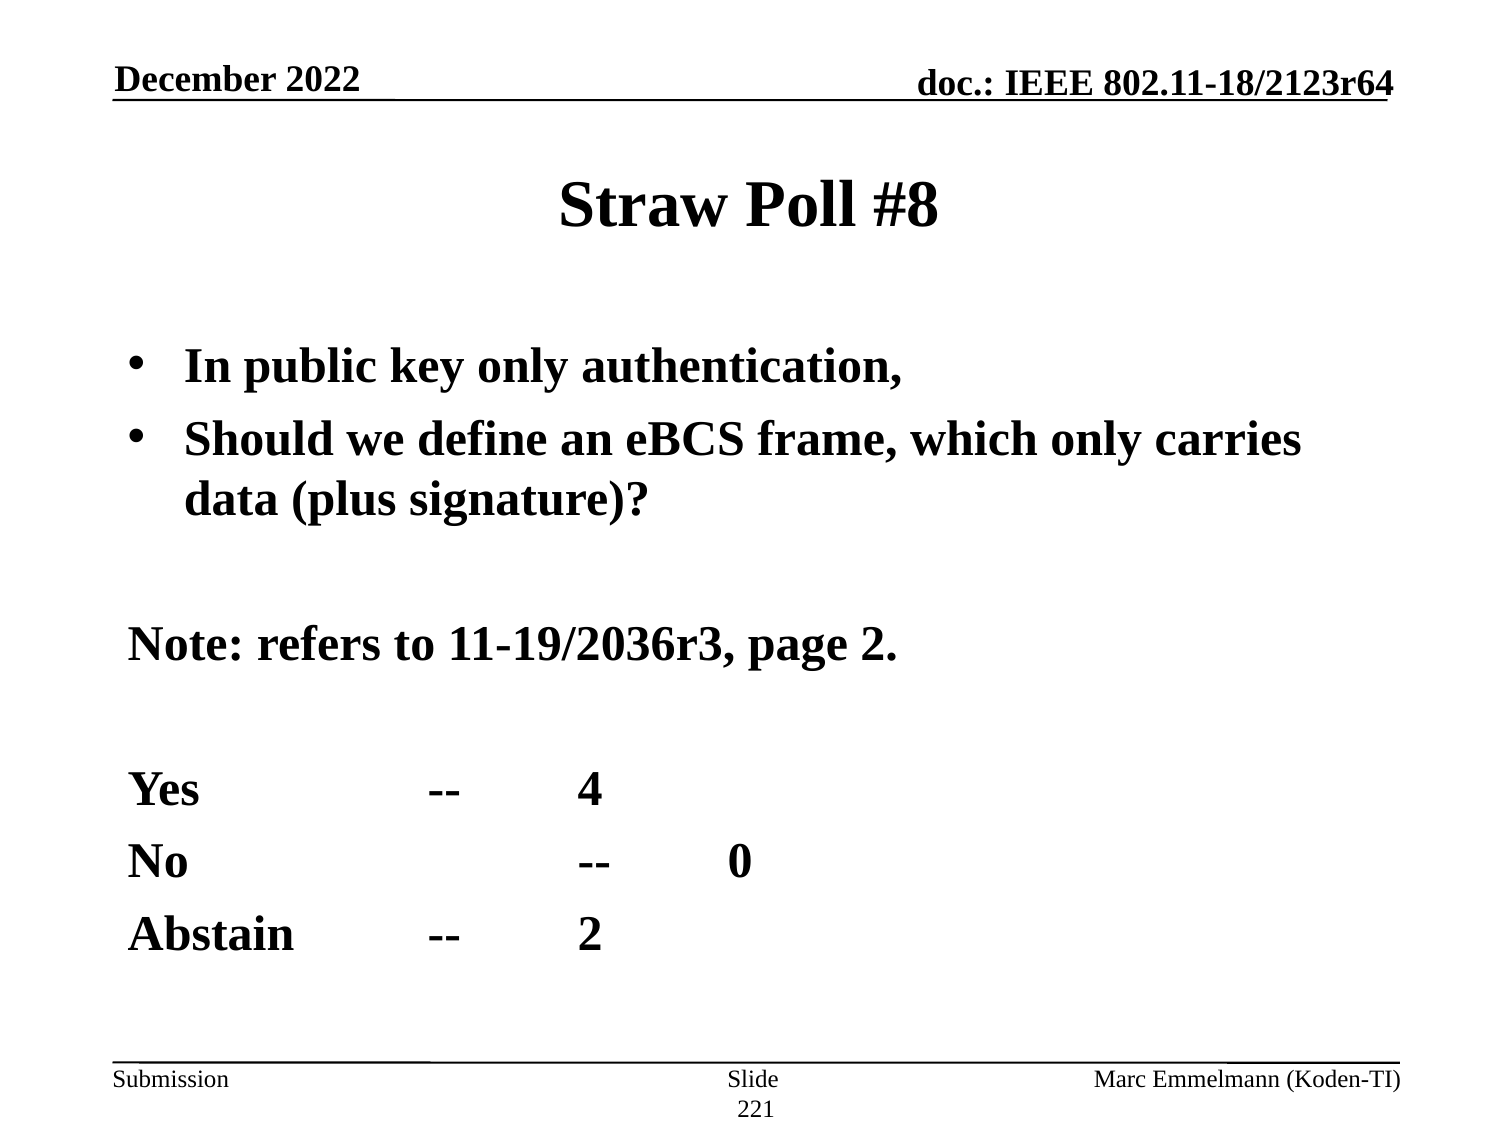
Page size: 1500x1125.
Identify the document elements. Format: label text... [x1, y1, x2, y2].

slide_number Slide 221 [712, 1061, 800, 1123]
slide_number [114, 54, 423, 100]
title Straw Poll #8 [112, 112, 1388, 288]
list In public key only authentication, Should we define an eBCS frame, which only carries data (plus signature)? Note: refers to 11-19/2036r3, page 2. Yes -- 4 No -- 0 Abstain -- 2 [112, 324, 1388, 1000]
footer Marc Emmelmann (Koden-TI) [878, 1061, 1402, 1093]
